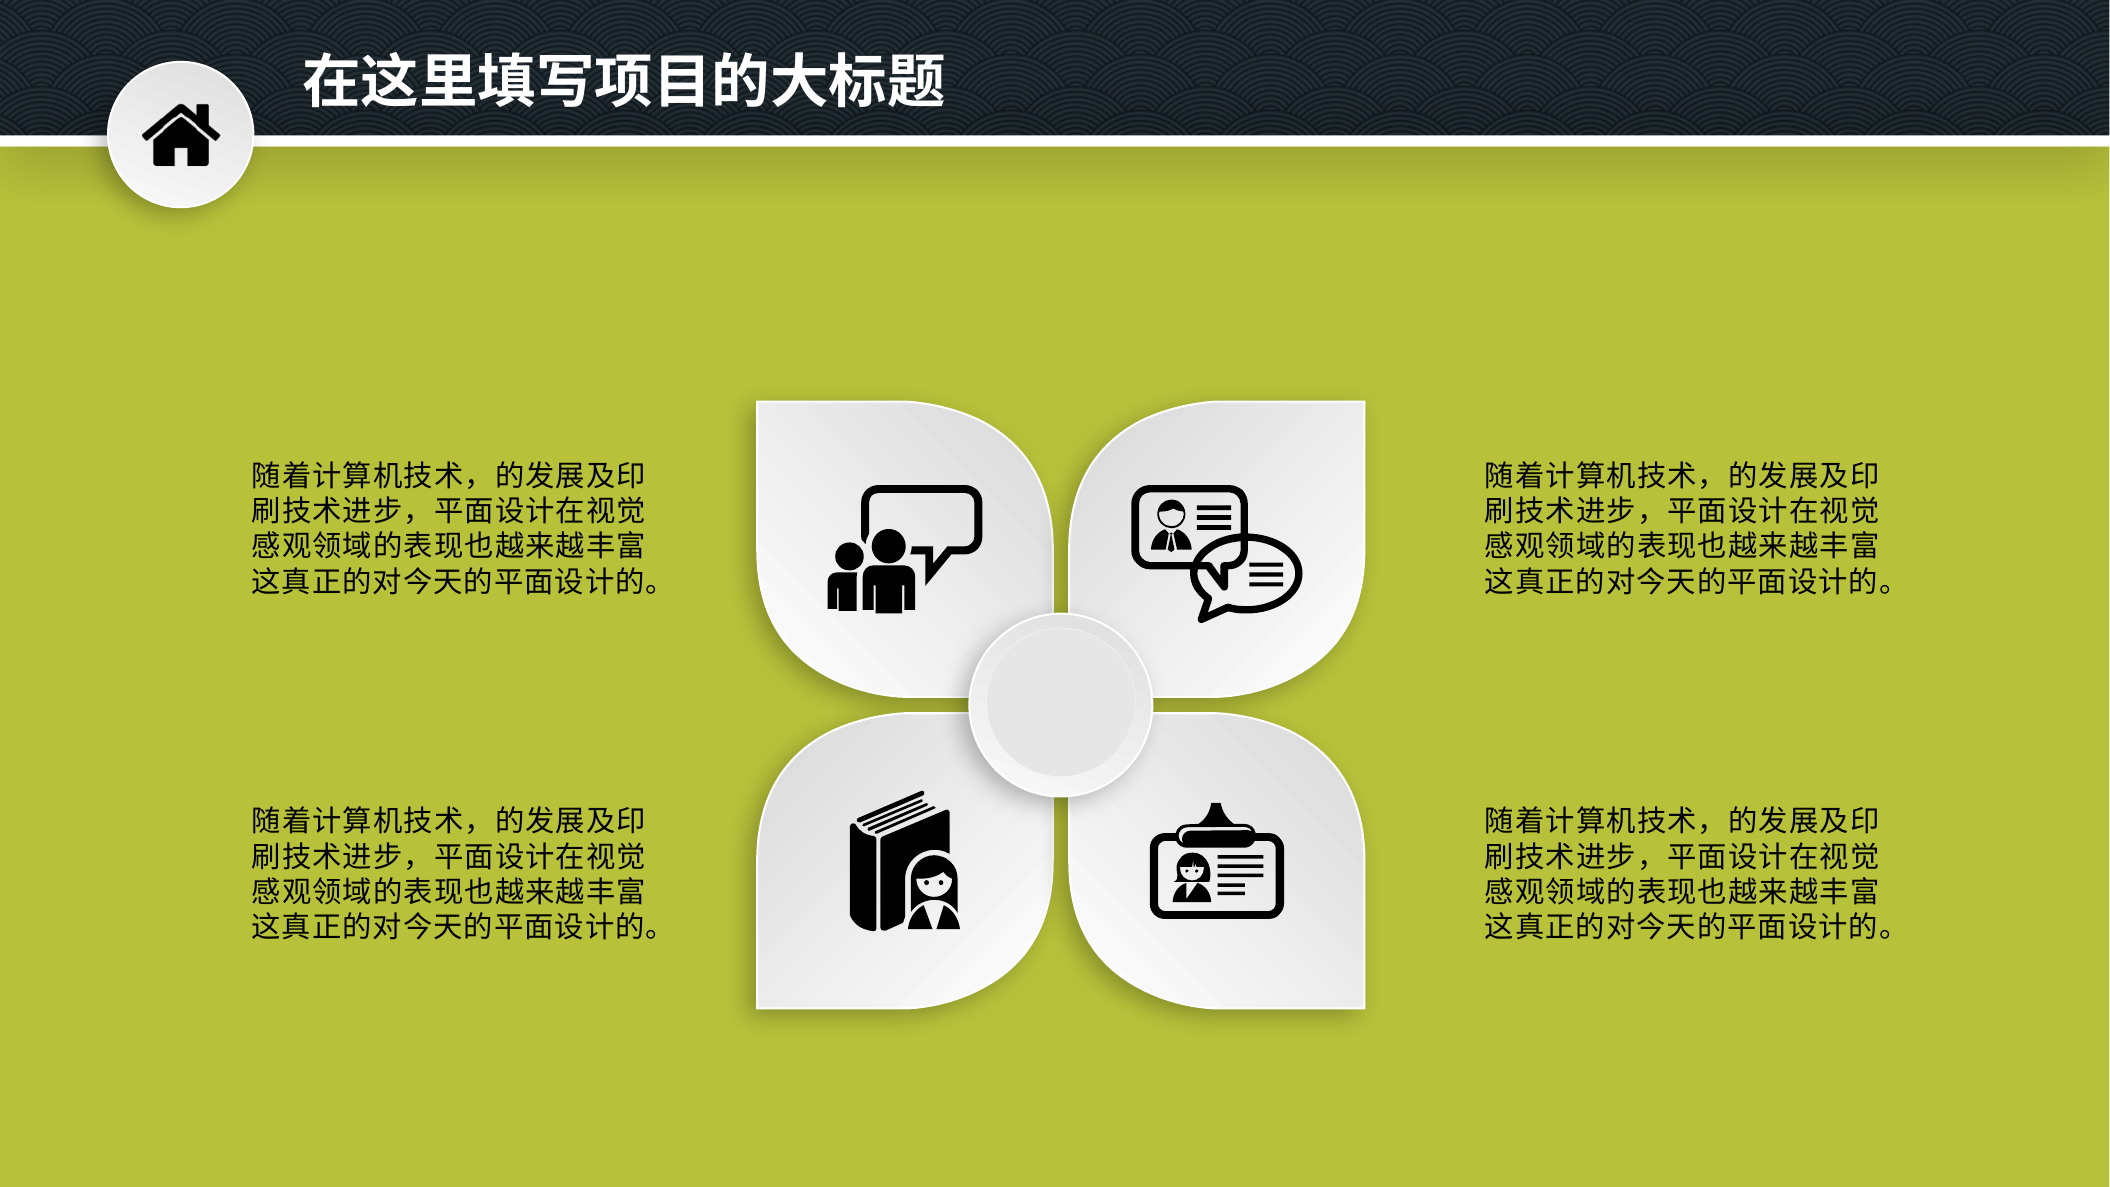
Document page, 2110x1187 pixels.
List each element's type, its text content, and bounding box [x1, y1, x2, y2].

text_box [1069, 401, 1365, 697]
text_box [757, 713, 1053, 1009]
text_box 随着计算机技术，的发展及印刷技术进步，平面设计在视觉感观领域的表现也越来越丰富这真正的对今天的平面设计的。 [1469, 795, 1895, 951]
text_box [107, 61, 254, 208]
picture [0, 0, 2110, 1187]
text_box 在这里填写项目的大标题 [276, 36, 972, 122]
text_box 随着计算机技术，的发展及印刷技术进步，平面设计在视觉感观领域的表现也越来越丰富这真正的对今天的平面设计的。 [236, 450, 662, 606]
text_box 随着计算机技术，的发展及印刷技术进步，平面设计在视觉感观领域的表现也越来越丰富这真正的对今天的平面设计的。 [1469, 450, 1895, 606]
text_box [1069, 713, 1365, 1009]
text_box 随着计算机技术，的发展及印刷技术进步，平面设计在视觉感观领域的表现也越来越丰富这真正的对今天的平面设计的。 [236, 795, 662, 951]
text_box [757, 401, 1053, 697]
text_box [969, 613, 1153, 797]
